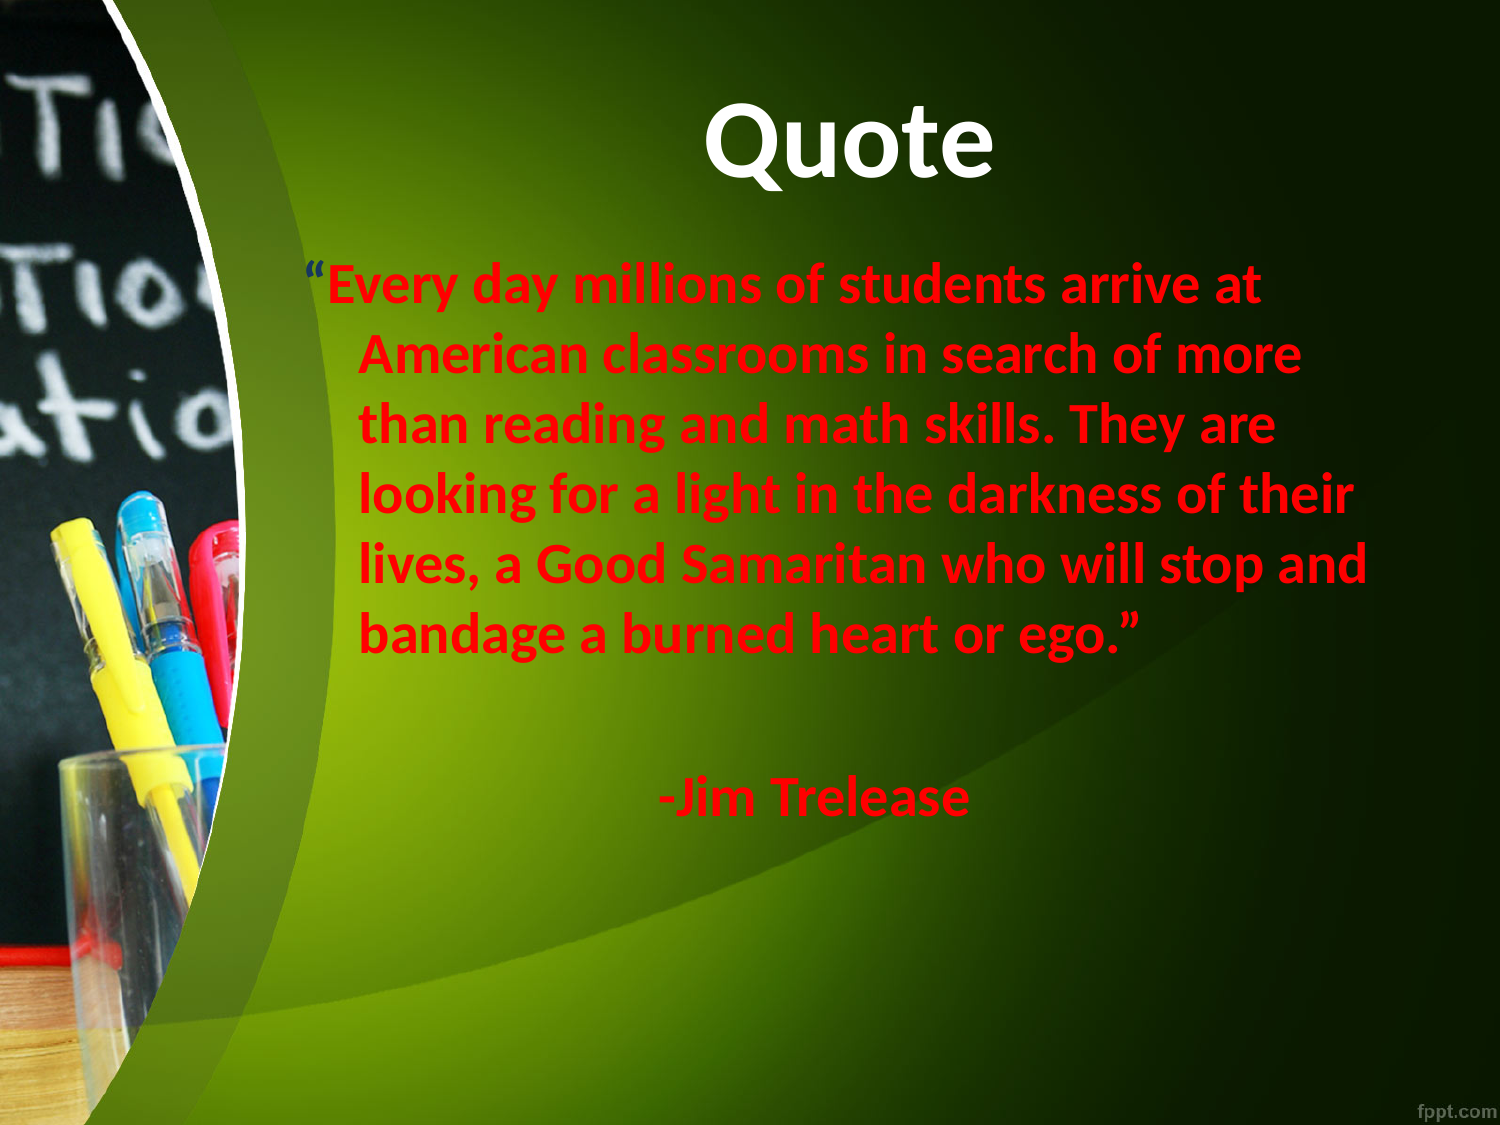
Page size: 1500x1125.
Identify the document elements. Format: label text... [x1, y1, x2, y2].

picture [0, 0, 1500, 1125]
title Quote [299, 61, 1402, 204]
list “Every day millions of students arrive at American classrooms in search of more than reading and math skills. They are looking for a light in the darkness of their lives, a Good Samaritan who will stop and bandage a burned heart or ego.” -Jim Trelease [287, 237, 1390, 1065]
